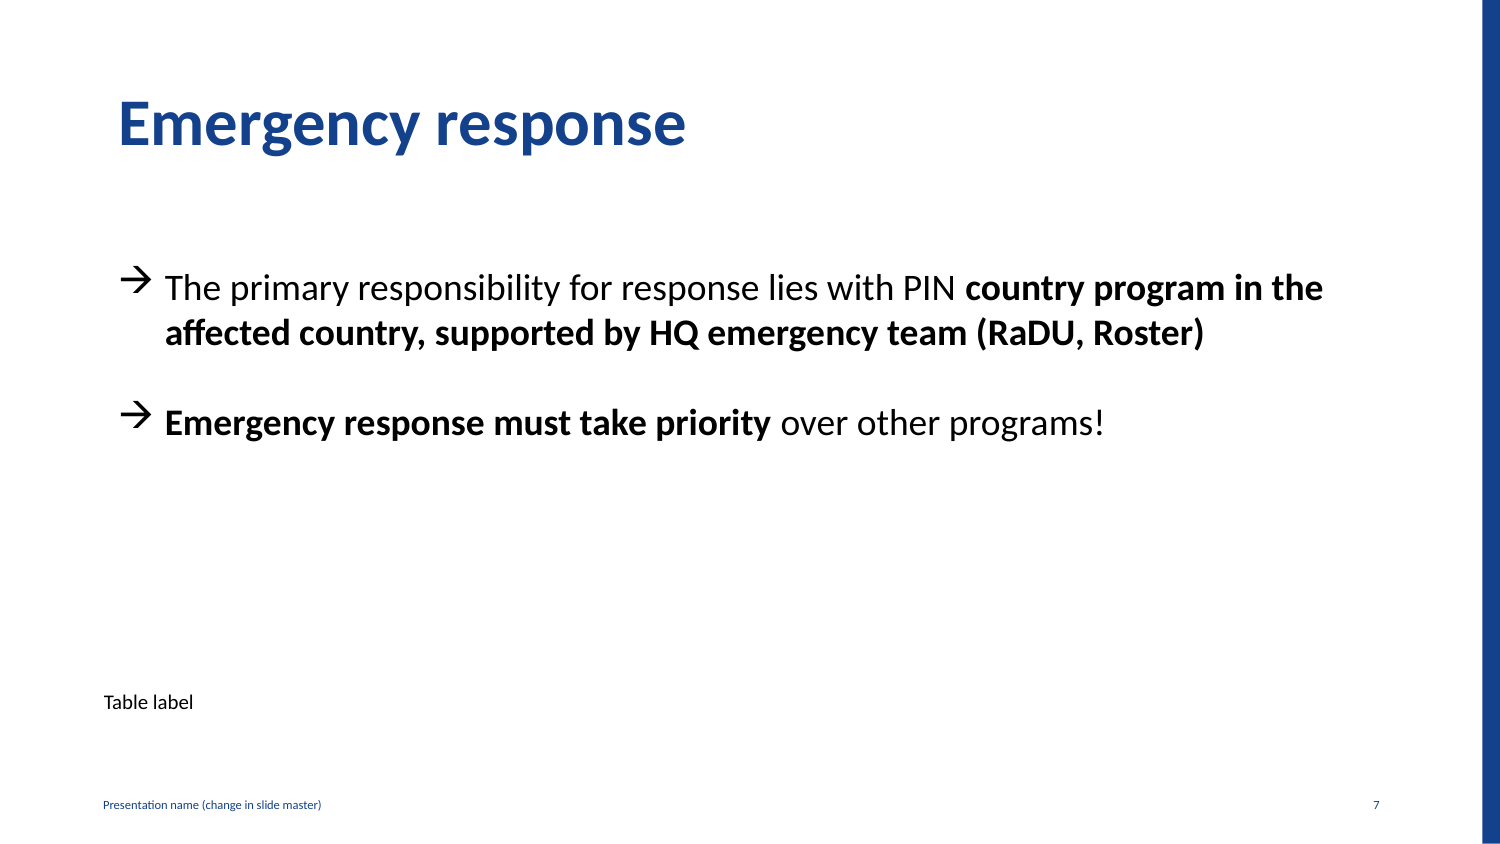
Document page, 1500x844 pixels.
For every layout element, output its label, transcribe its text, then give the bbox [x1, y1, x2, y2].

text_box Table label [103, 680, 1398, 725]
text_box The primary responsibility for response lies with PIN country program in the affected country, supported by HQ emergency team (RaDU, Roster) Emergency response must take priority over other programs! [103, 255, 1376, 450]
title Emergency response [103, 44, 1397, 208]
